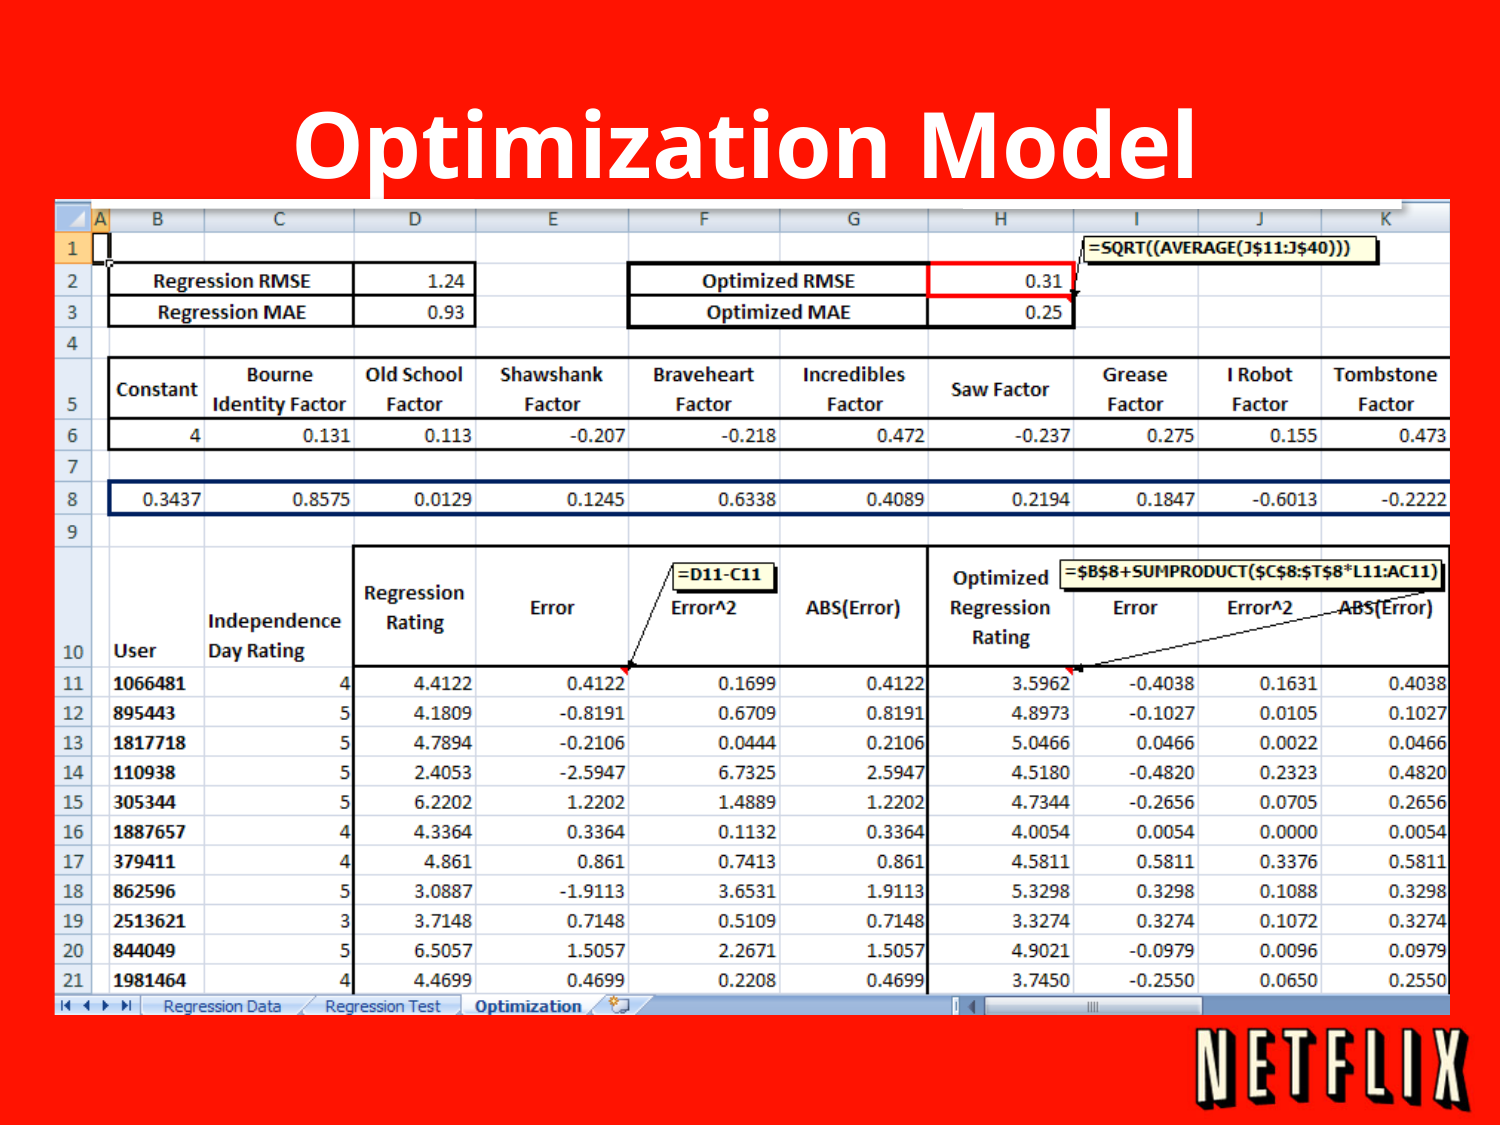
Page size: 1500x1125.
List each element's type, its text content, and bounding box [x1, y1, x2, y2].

title Optimization Model [70, 47, 1421, 197]
picture [54, 199, 1500, 1125]
